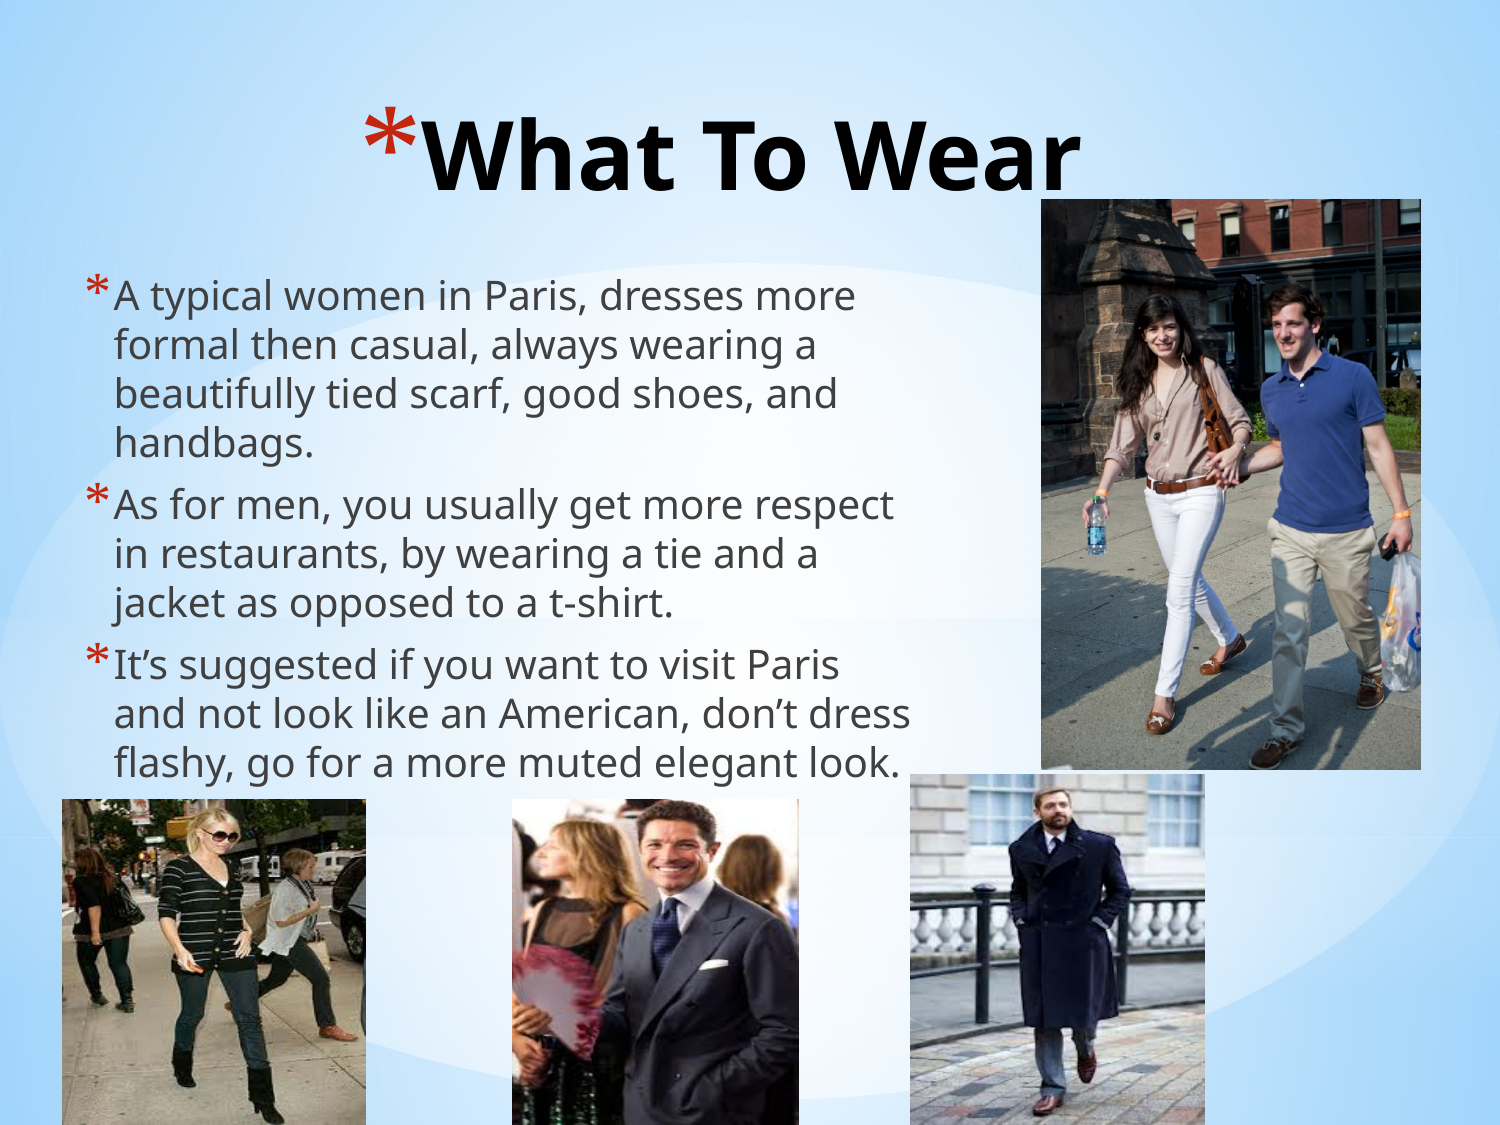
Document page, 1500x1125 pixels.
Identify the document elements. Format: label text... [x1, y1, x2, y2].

picture [910, 774, 1205, 1125]
picture [512, 799, 799, 1125]
picture [62, 799, 366, 1125]
title What To Wear [187, 87, 1256, 275]
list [1041, 199, 1421, 771]
list A typical women in Paris, dresses more formal then casual, always wearing a beautifully tied scarf, good shoes, and handbags. As for men, you usually get more respect in restaurants, by wearing a tie and a jacket as opposed to a t-shirt. It’s suggested if you want to visit Paris and not look like an American, don’t dress flashy, go for a more muted elegant look. [62, 262, 938, 833]
